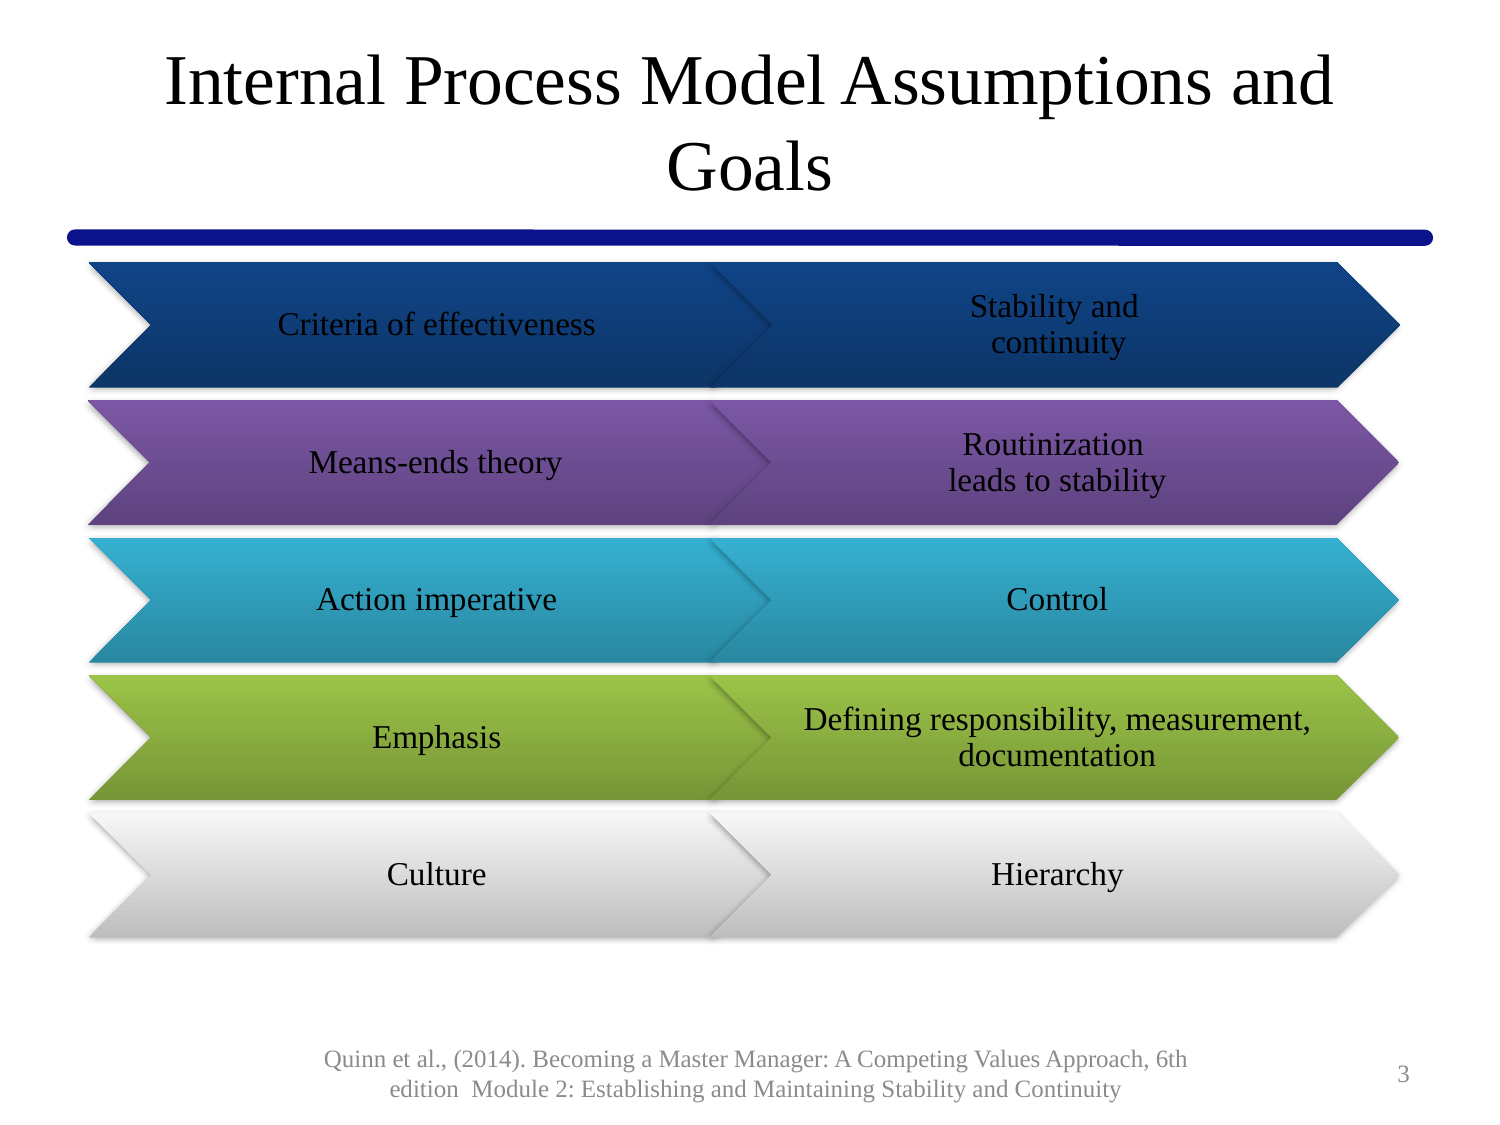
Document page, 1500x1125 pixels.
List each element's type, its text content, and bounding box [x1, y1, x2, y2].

footer Quinn et al., (2014). Becoming a Master Manager: A Competing Values Approach, 6th edition Module 2: Establishing and Maintaining Stability and Continuity [287, 1042, 1074, 1103]
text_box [87, 674, 1401, 801]
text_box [87, 262, 1401, 388]
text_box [87, 812, 1401, 938]
slide_number 3 [1074, 1042, 1425, 1103]
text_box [87, 537, 1401, 663]
title Internal Process Model Assumptions and Goals [75, 24, 1425, 213]
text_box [87, 399, 1401, 526]
